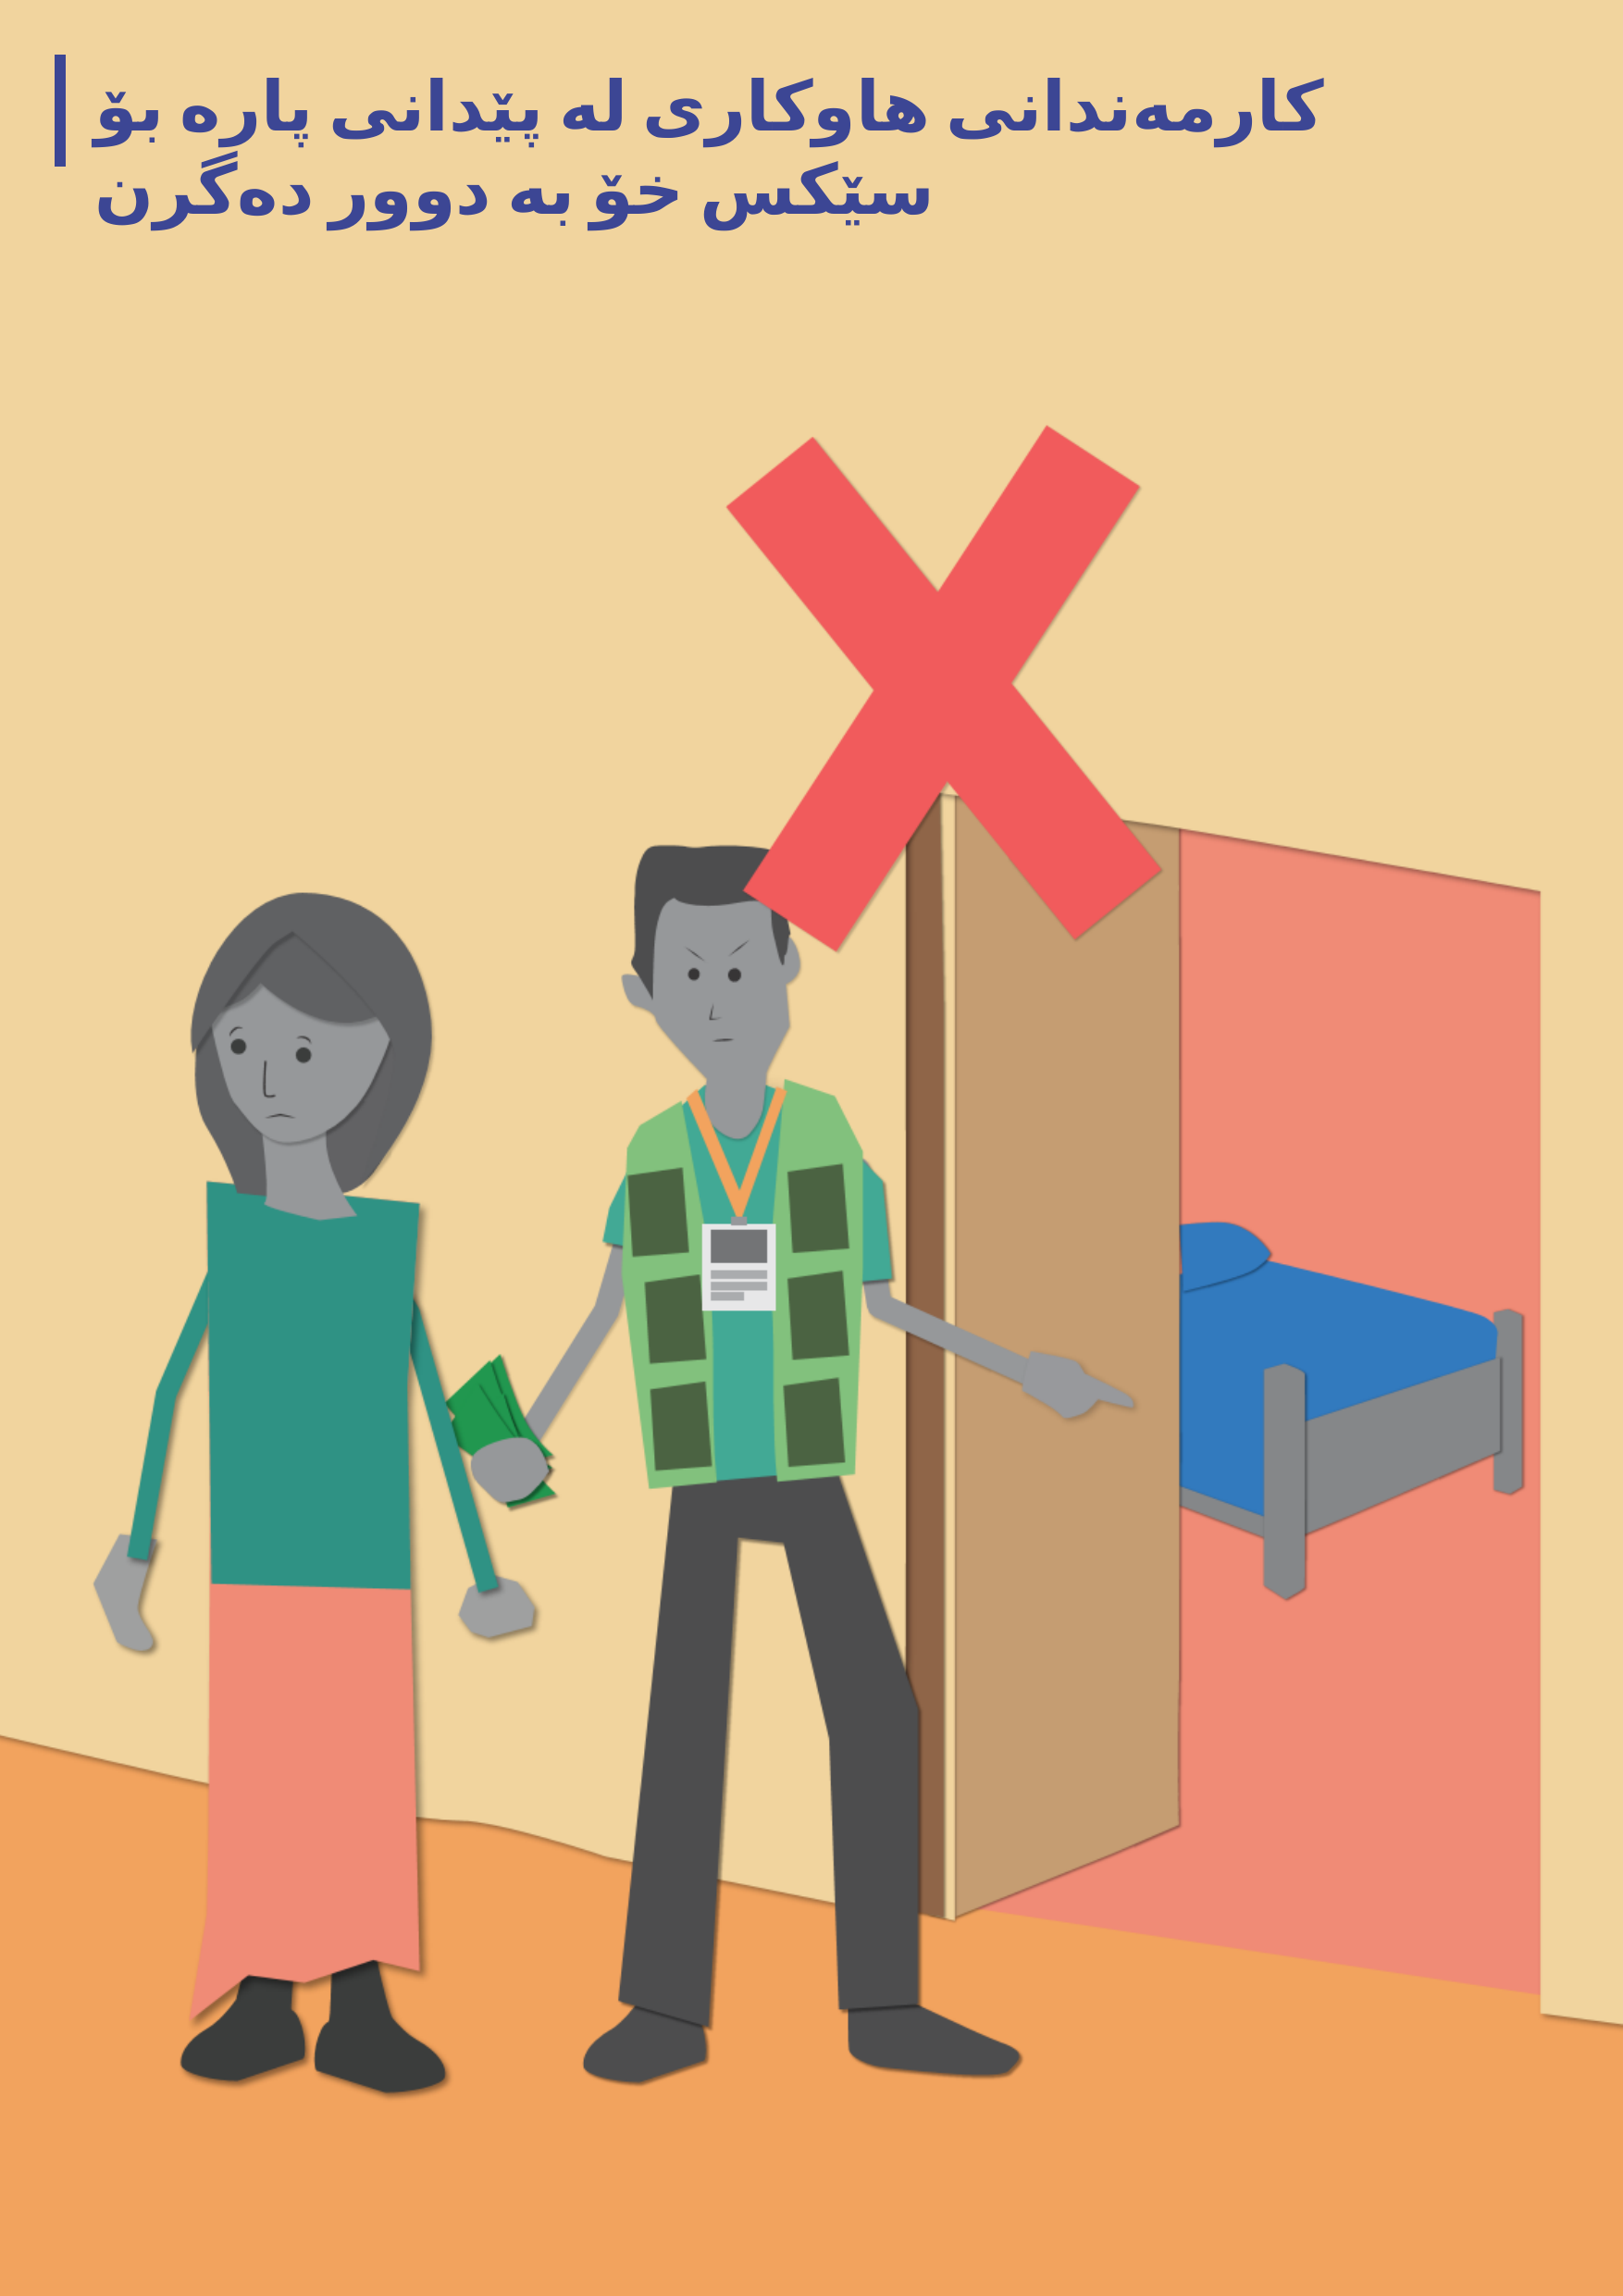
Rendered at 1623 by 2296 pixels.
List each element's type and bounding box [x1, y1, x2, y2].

text_box [0, 0, 1623, 2296]
